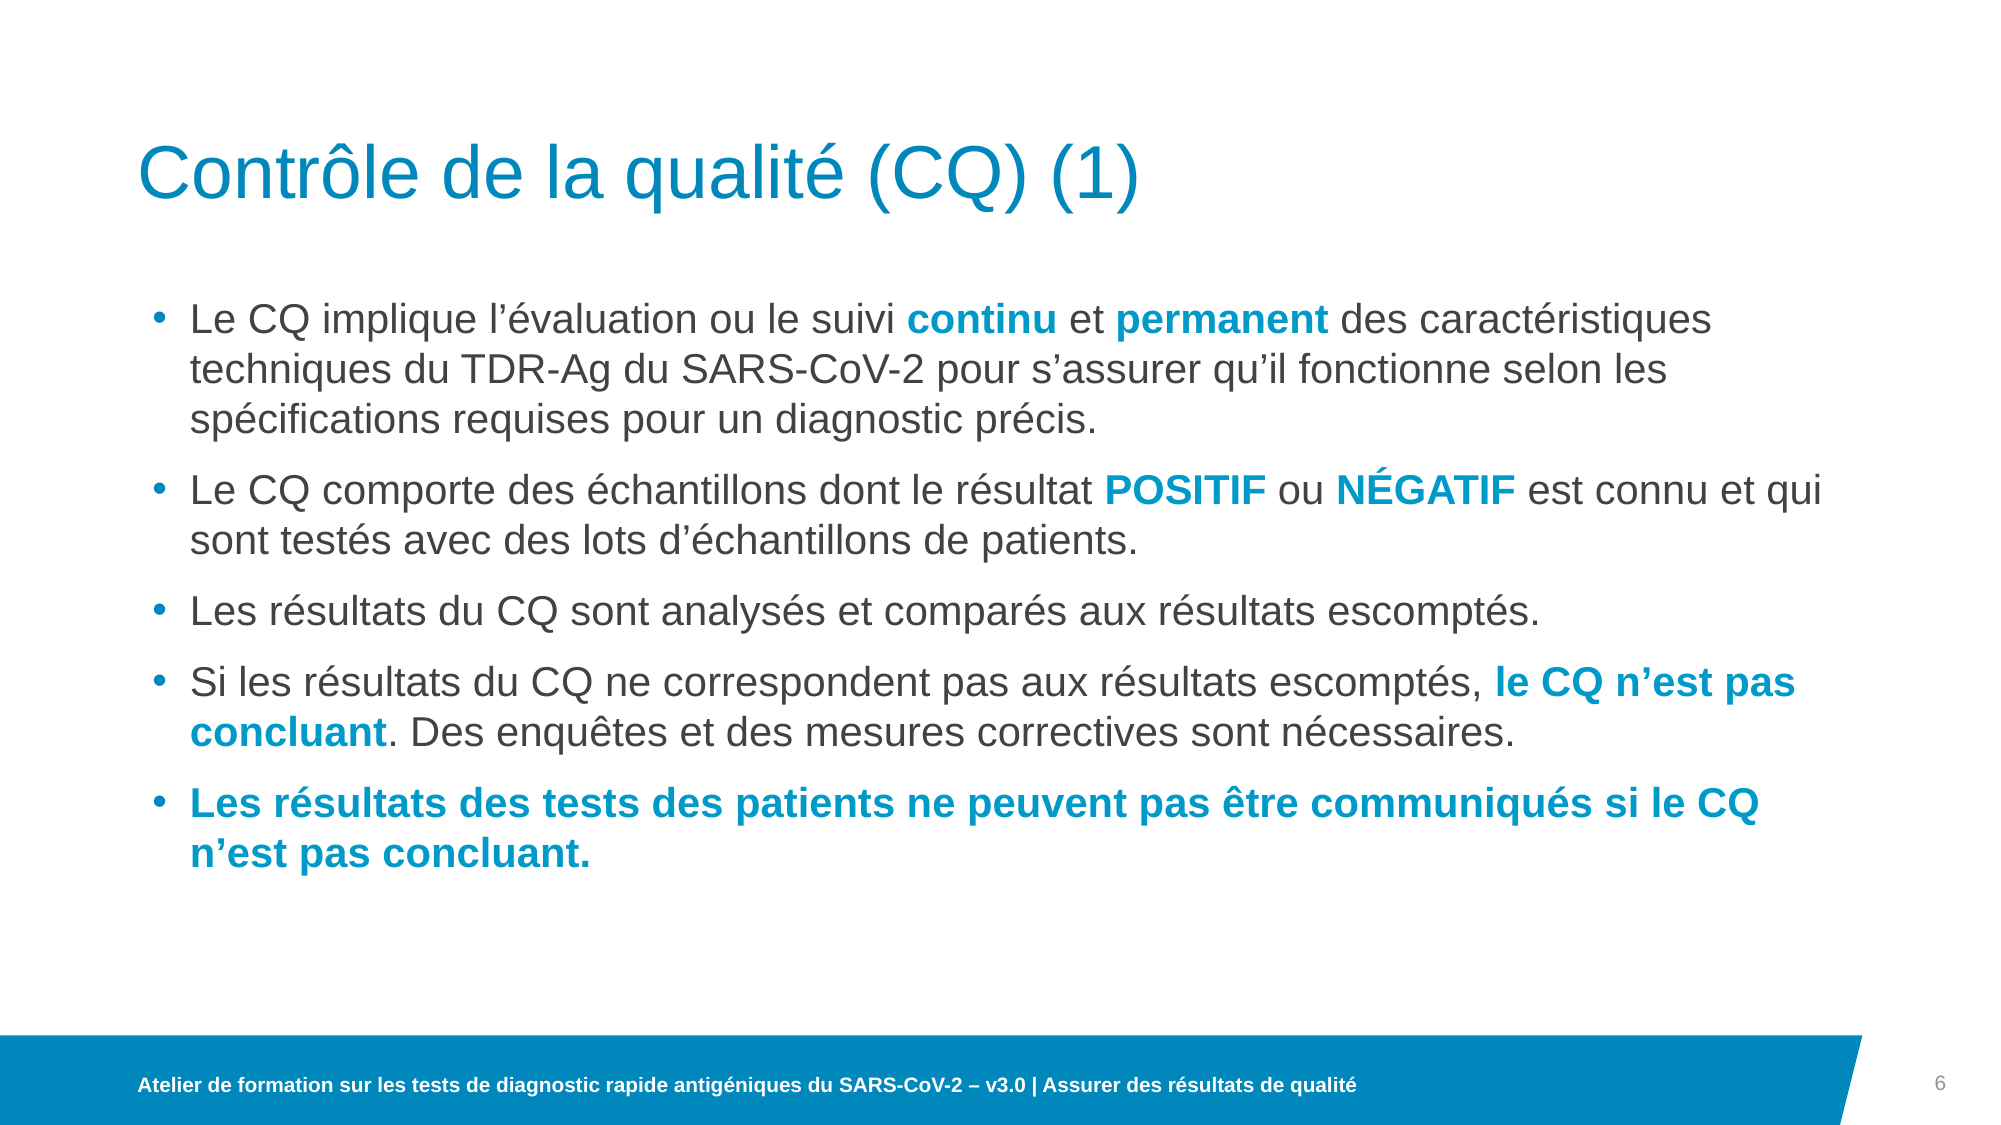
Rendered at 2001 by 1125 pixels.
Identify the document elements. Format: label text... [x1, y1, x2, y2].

title Contrôle de la qualité (CQ) (1) [137, 59, 1863, 215]
list Le CQ implique l’évaluation ou le suivi continu et permanent des caractéristiques techniques du TDR-Ag du SARS-CoV-2 pour s’assurer qu’il fonctionne selon les spécifications requises pour un diagnostic précis. Le CQ comporte des échantillons dont le résultat POSITIF ou NÉGATIF est connu et qui sont testés avec des lots d’échantillons de patients. Les résultats du CQ sont analysés et comparés aux résultats escomptés. Si les résultats du CQ ne correspondent pas aux résultats escomptés, le CQ n’est pas concluant. Des enquêtes et des mesures correctives sont nécessaires. Les résultats des tests des patients ne peuvent pas être communiqués si le CQ n’est pas concluant. [137, 284, 1863, 1014]
slide_number 6 [1862, 1035, 1947, 1125]
footer Atelier de formation sur les tests de diagnostic rapide antigéniques du SARS-CoV-2 – v3.0 | Assurer des résultats de qualité [137, 1042, 1442, 1125]
